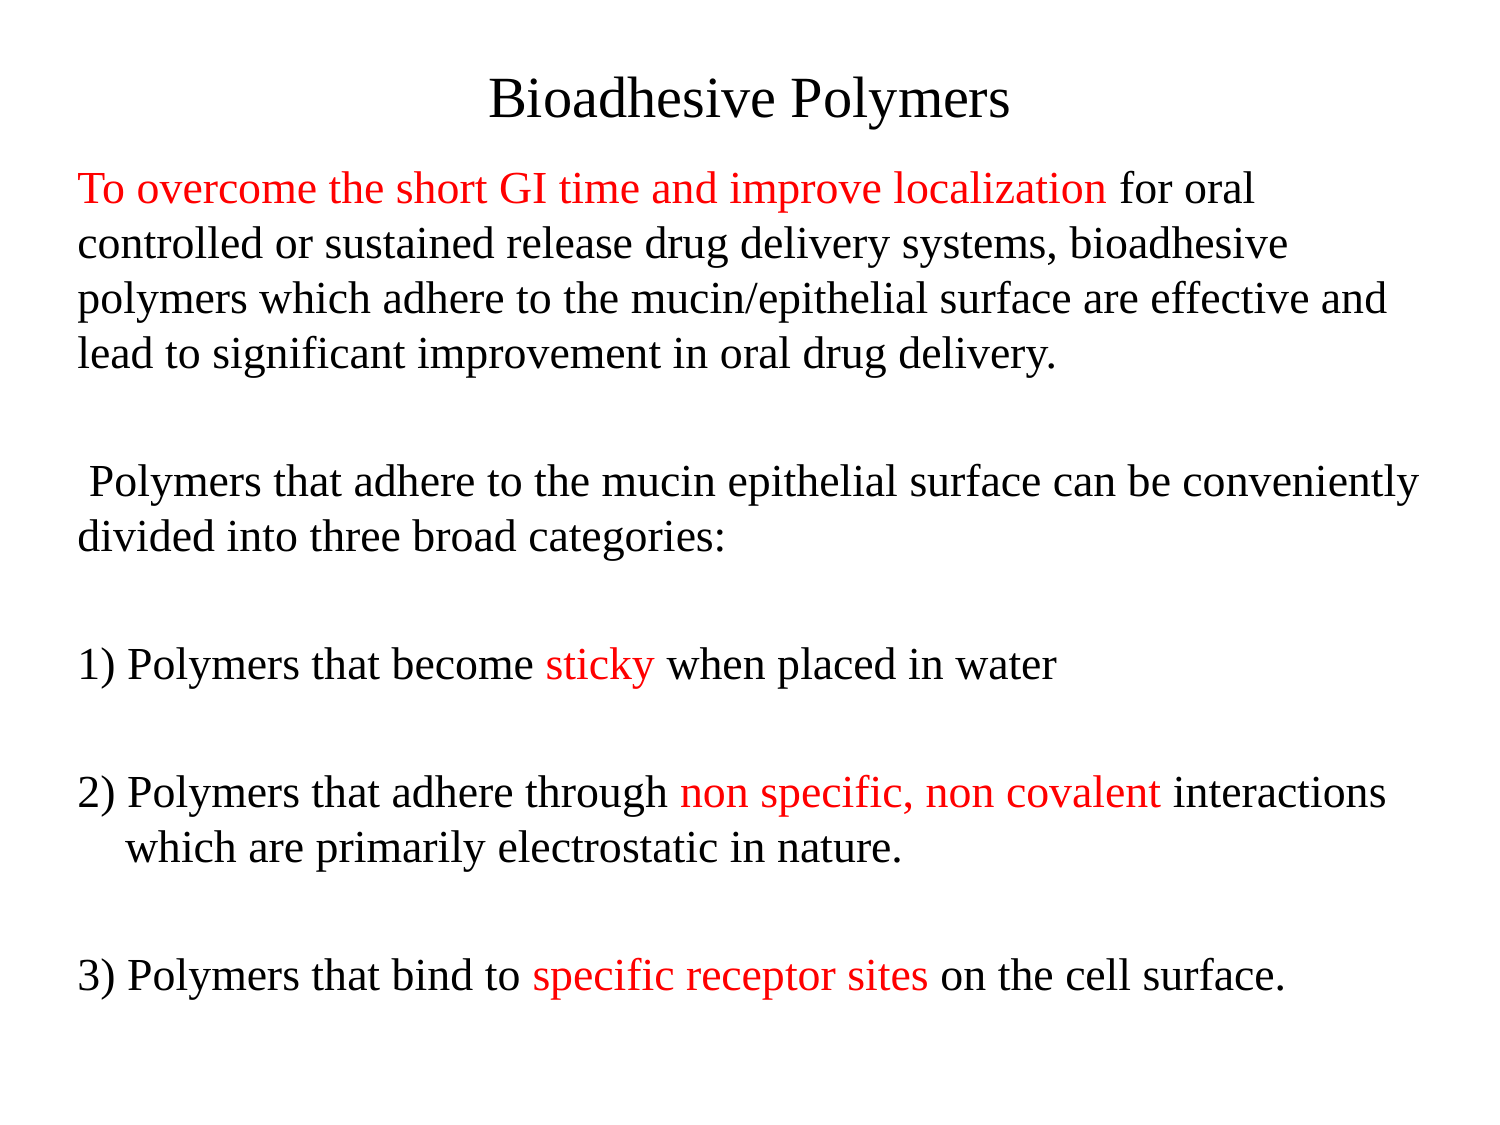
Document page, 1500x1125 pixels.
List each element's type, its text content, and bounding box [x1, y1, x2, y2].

title Bioadhesive Polymers [112, 24, 1388, 149]
subtitle To overcome the short GI time and improve localization for oral controlled or sustained release drug delivery systems, bioadhesive polymers which adhere to the mucin/epithelial surface are effective and lead to significant improvement in oral drug delivery. Polymers that adhere to the mucin epithelial surface can be conveniently divided into three broad categories: 1) Polymers that become sticky when placed in water 2) Polymers that adhere through non specific, non covalent interactions which are primarily electrostatic in nature. 3) Polymers that bind to specific receptor sites on the cell surface. [62, 149, 1450, 1075]
